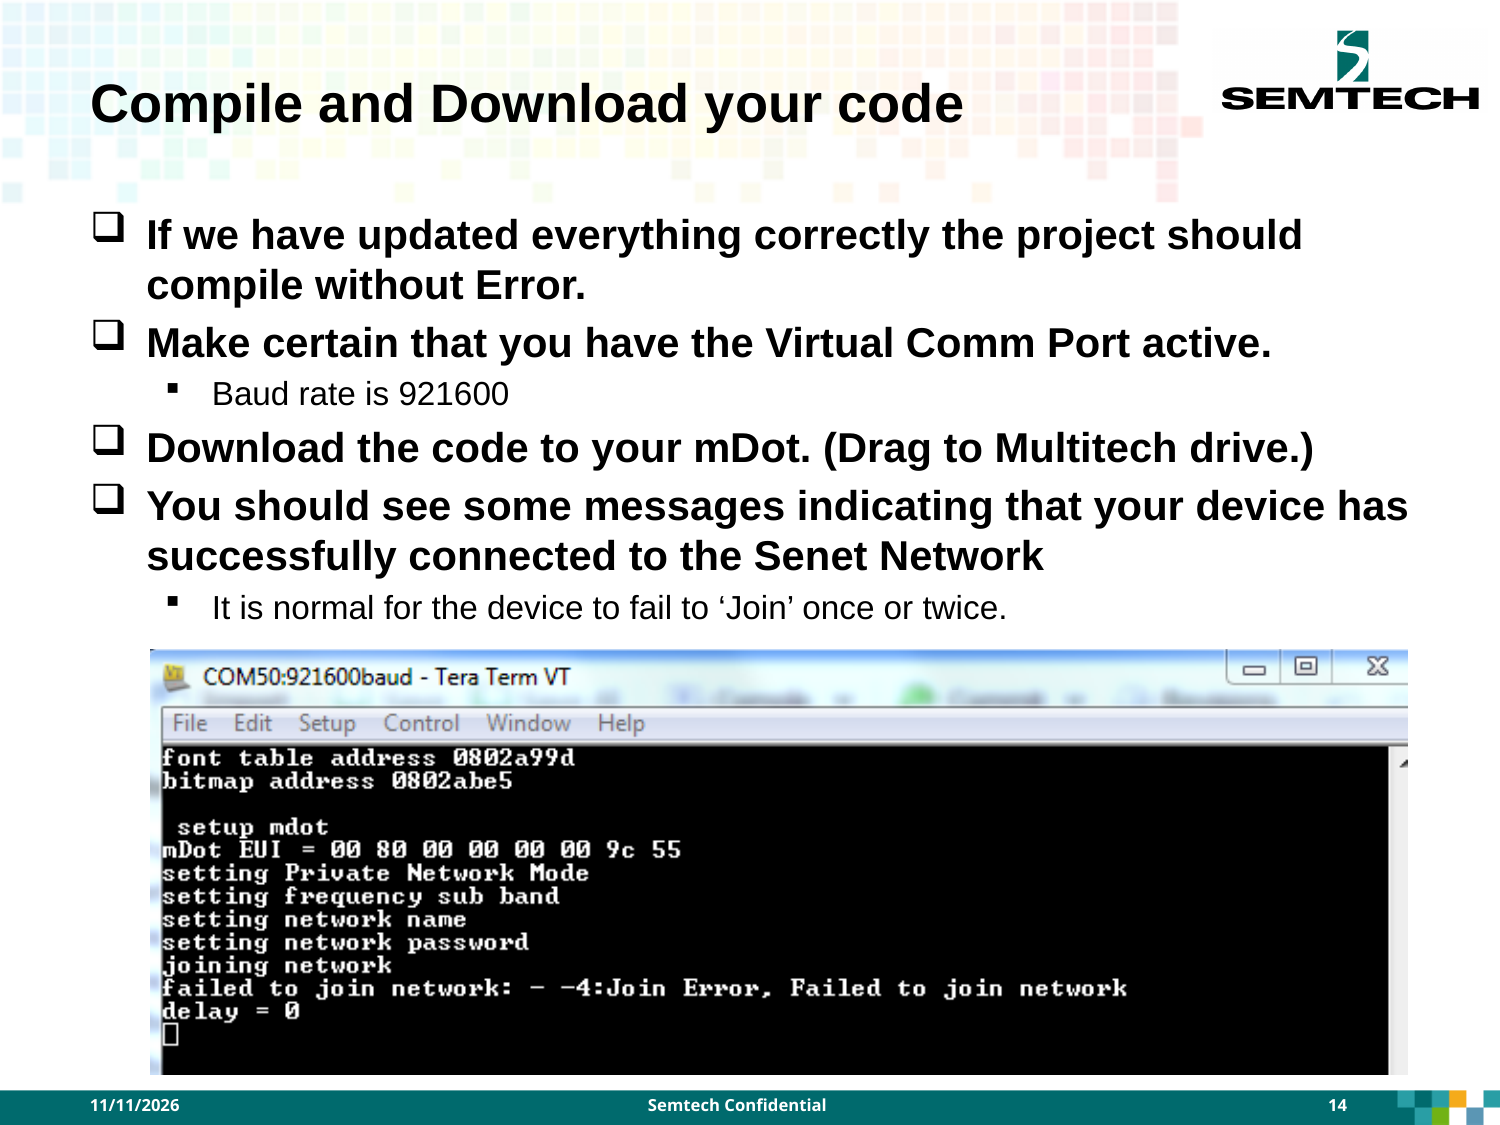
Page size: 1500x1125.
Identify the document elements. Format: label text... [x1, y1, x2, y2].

list If we have updated everything correctly the project should compile without Error. Make certain that you have the Virtual Comm Port active. Baud rate is 921600 Download the code to your mDot. (Drag to Multitech drive.) You should see some messages indicating that your device has successfully connected to the Senet Network It is normal for the device to fail to ‘Join’ once or twice. [75, 200, 1425, 943]
title Compile and Download your code [75, 45, 1200, 163]
picture [0, 0, 1500, 1125]
